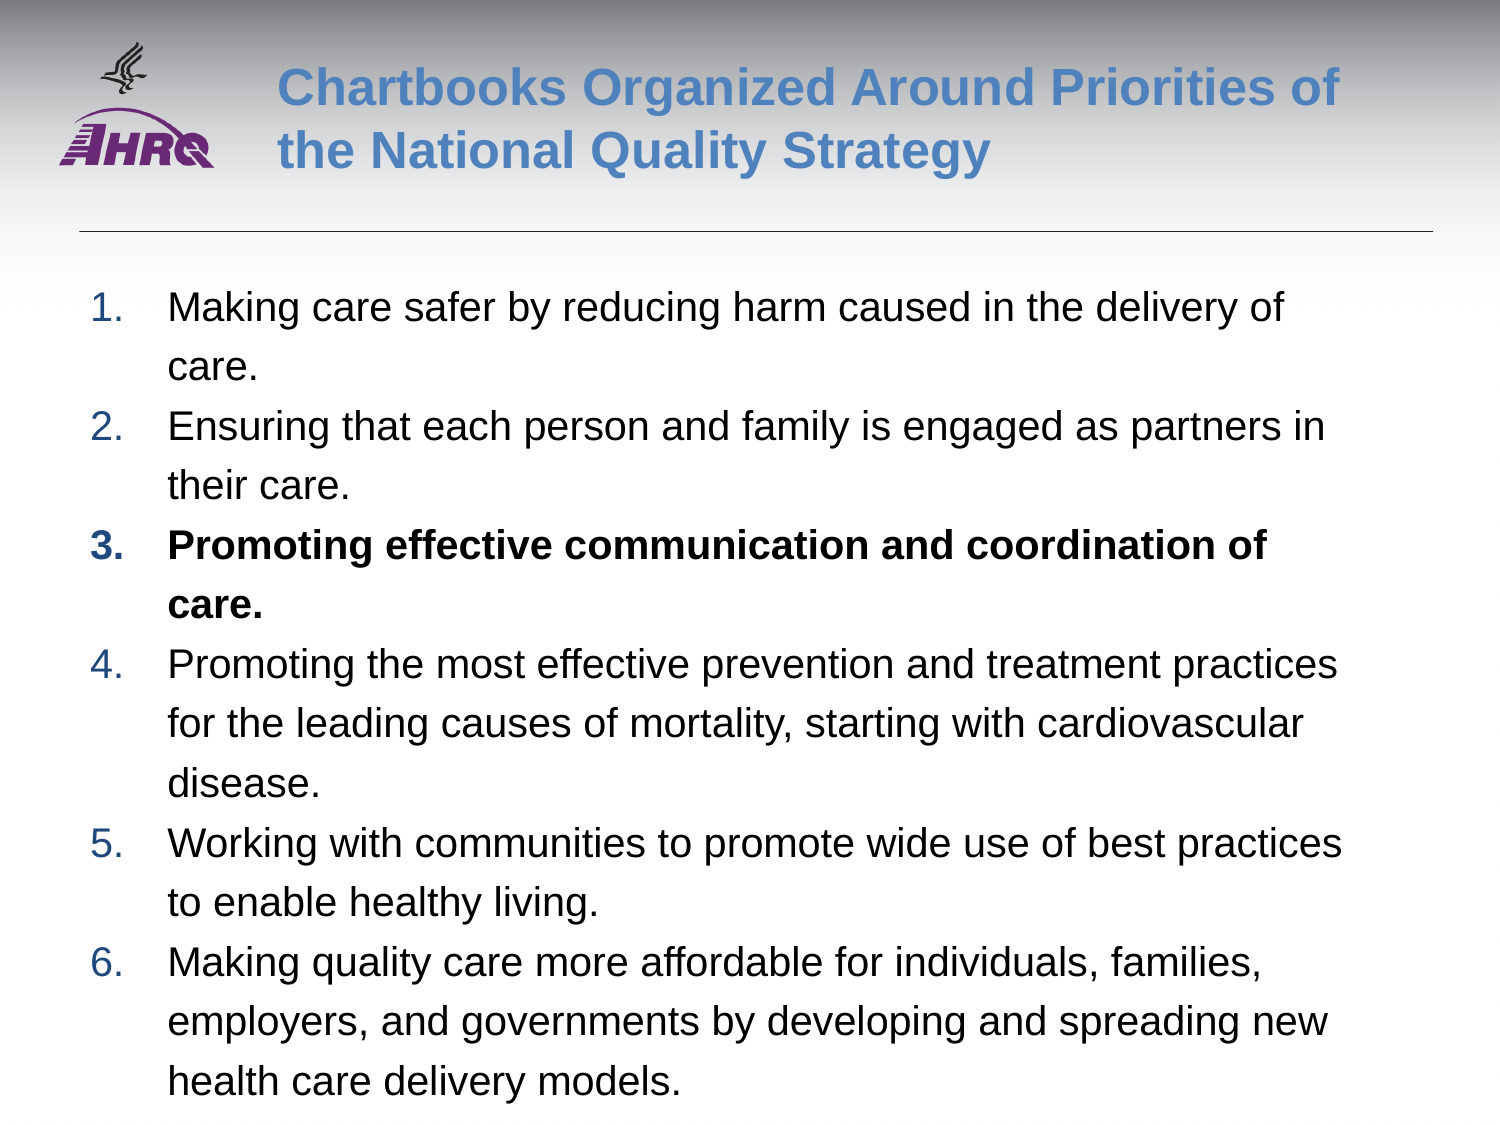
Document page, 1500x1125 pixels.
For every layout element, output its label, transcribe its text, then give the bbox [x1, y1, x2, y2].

picture [0, 0, 1500, 1125]
list Making care safer by reducing harm caused in the delivery of care. Ensuring that each person and family is engaged as partners in their care. Promoting effective communication and coordination of care. Promoting the most effective prevention and treatment practices for the leading causes of mortality, starting with cardiovascular disease. Working with communities to promote wide use of best practices to enable healthy living. Making quality care more affordable for individuals, families, employers, and governments by developing and spreading new health care delivery models. [75, 262, 1388, 1113]
title Chartbooks Organized Around Priorities of the National Quality Strategy [262, 45, 1425, 188]
